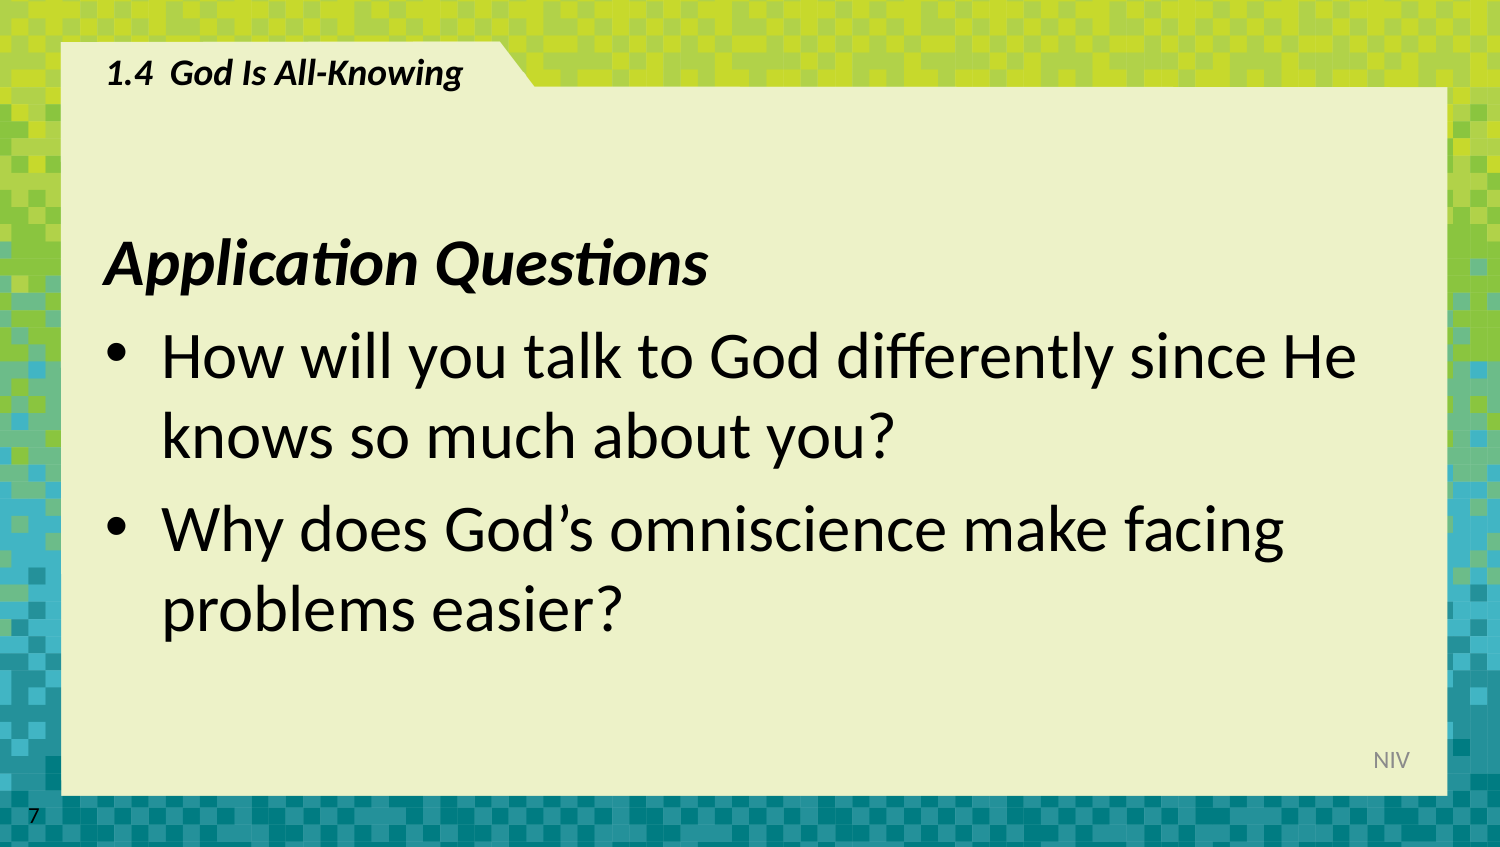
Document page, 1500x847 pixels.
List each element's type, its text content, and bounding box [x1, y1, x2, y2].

title 1.4 God Is All-Knowing [89, 33, 1420, 108]
footer NIV [950, 736, 1425, 782]
list Application Questions How will you talk to God differently since He knows so much about you? Why does God’s omniscience make facing problems easier? [89, 141, 1403, 722]
text_box 7 [13, 793, 125, 836]
picture [0, 0, 1500, 847]
